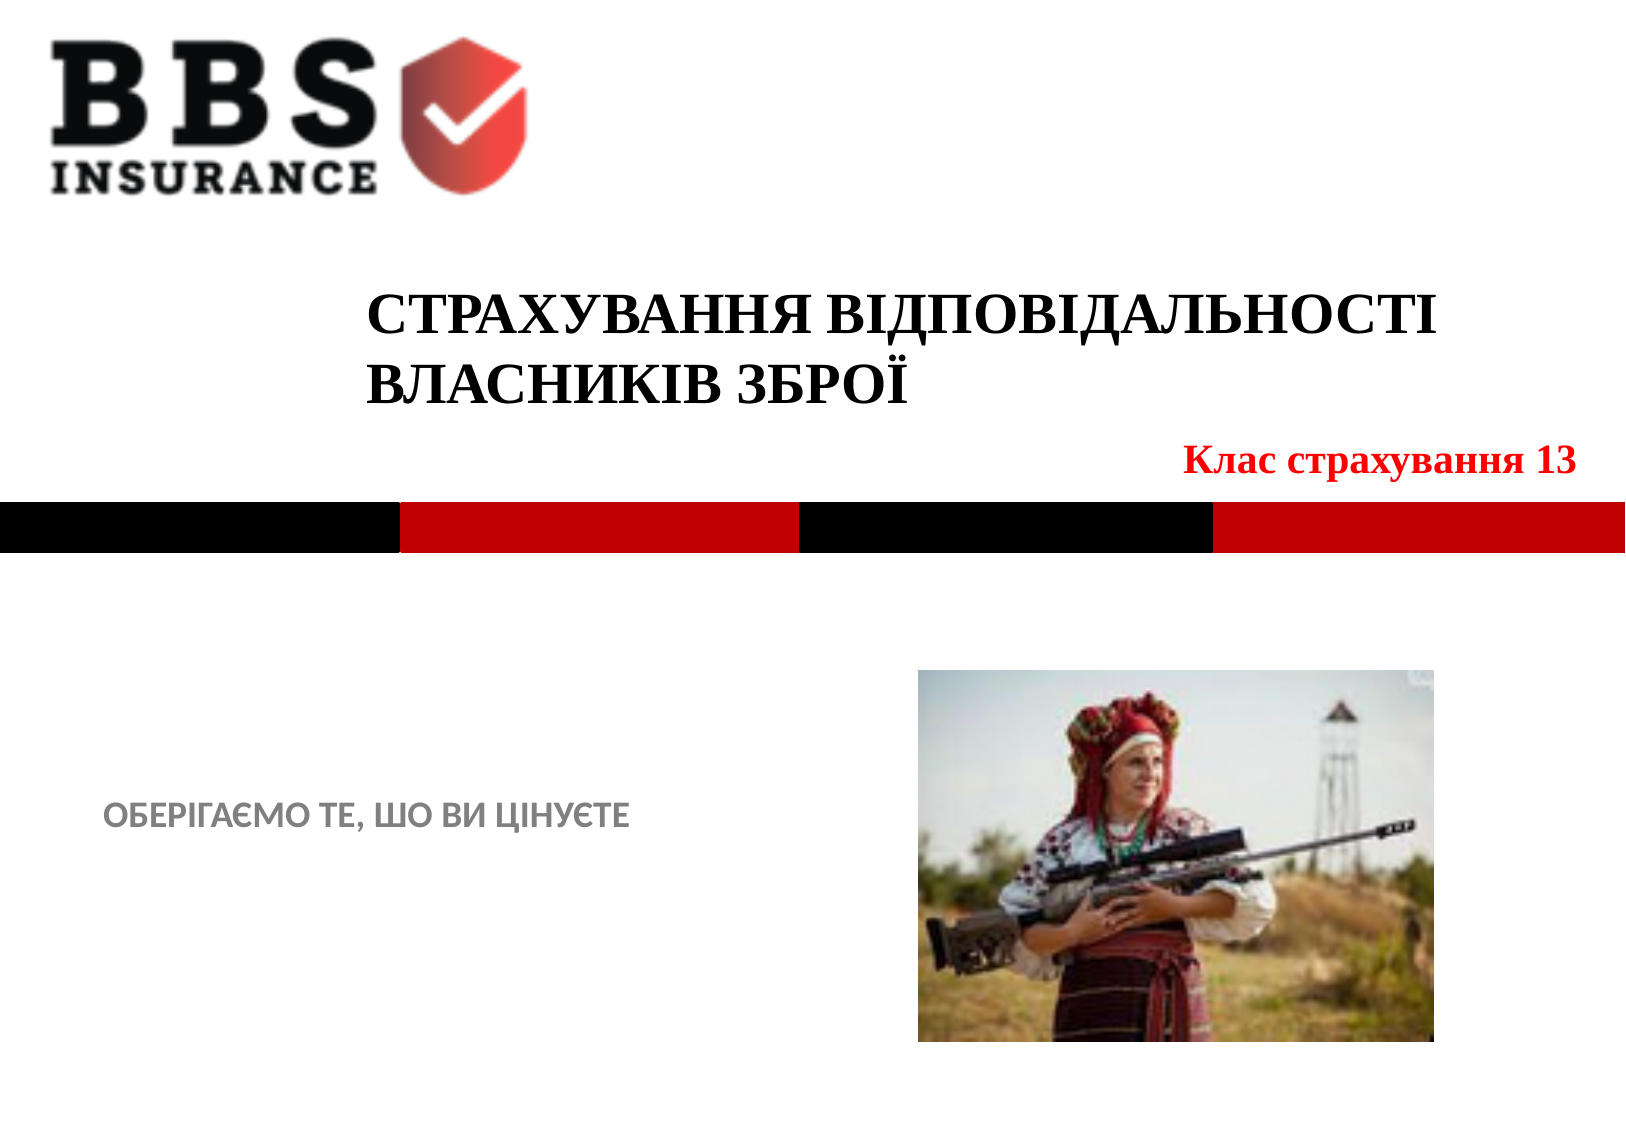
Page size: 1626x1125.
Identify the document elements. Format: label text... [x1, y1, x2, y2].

picture [918, 670, 1435, 1044]
text_box [1213, 502, 1625, 553]
picture [38, 26, 538, 209]
text_box [0, 502, 400, 553]
text_box [400, 502, 799, 553]
text_box ОБЕРІГАЄМО ТЕ, ШО ВИ ЦІНУЄТЕ [88, 783, 646, 843]
text_box [799, 502, 1213, 553]
text_box СТРАХУВАННЯ ВІДПОВІДАЛЬНОСТІ ВЛАСНИКІВ ЗБРОЇ Клас страхування 13 [351, 268, 1592, 493]
